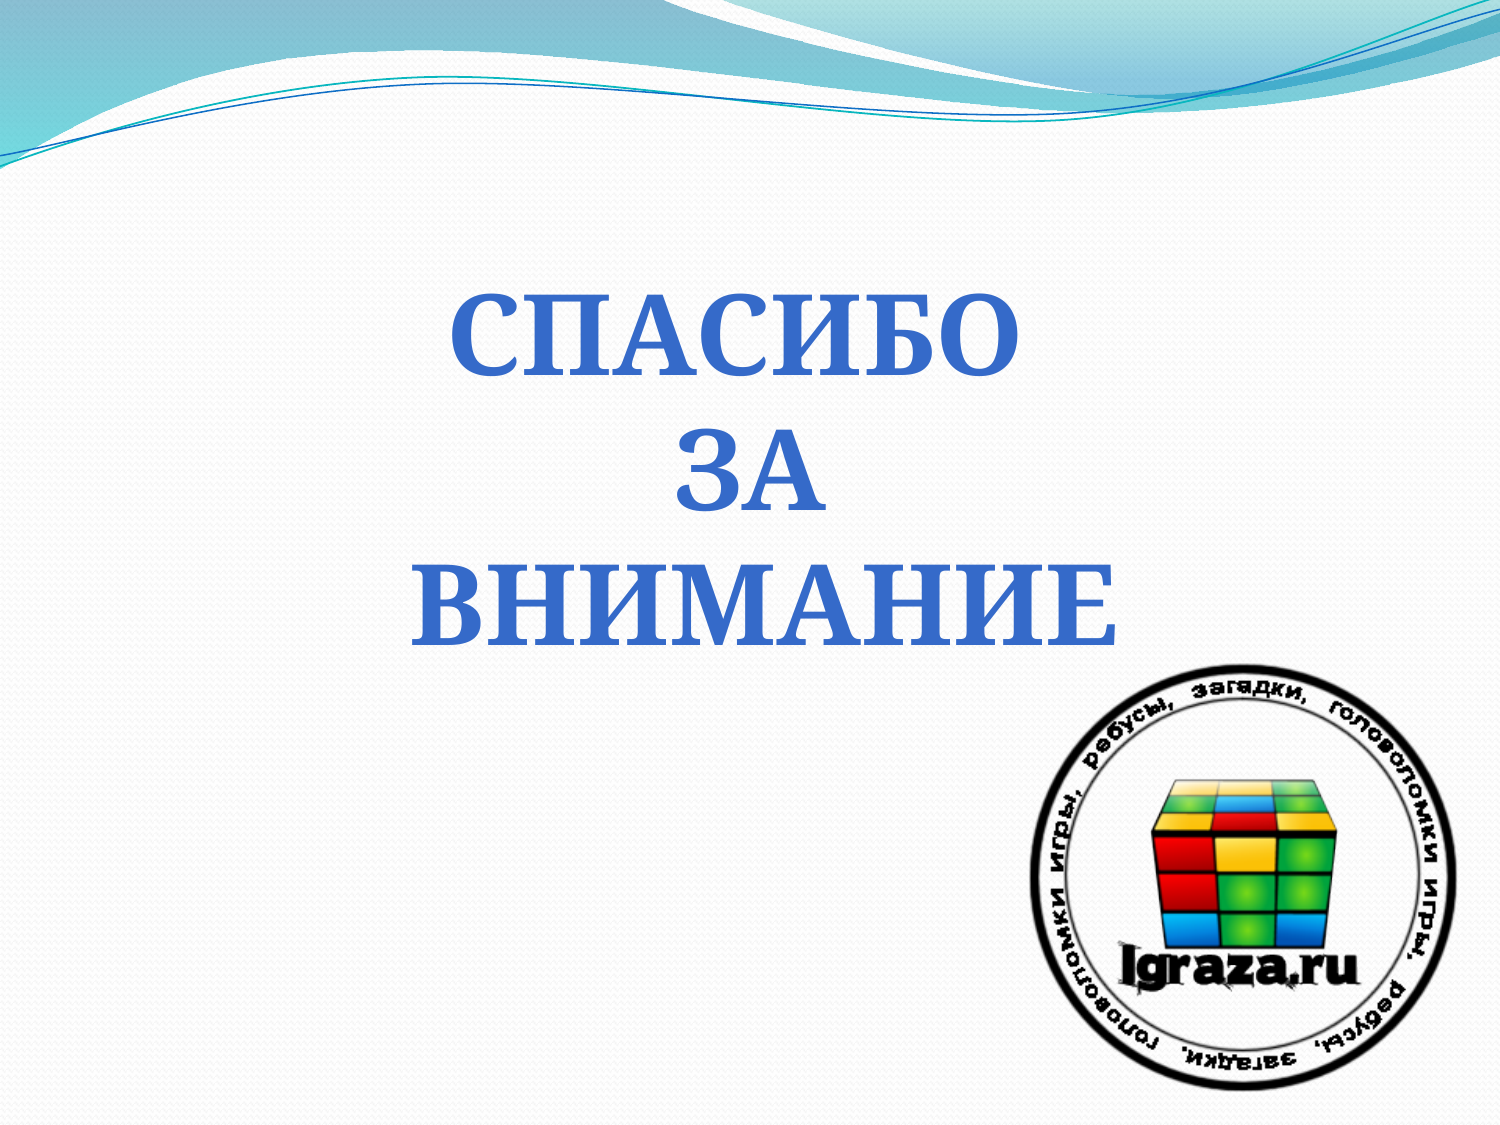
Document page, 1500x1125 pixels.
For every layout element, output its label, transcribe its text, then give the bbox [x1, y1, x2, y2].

text_box Спасибо За внимание [365, 255, 1135, 676]
picture [997, 655, 1467, 1125]
